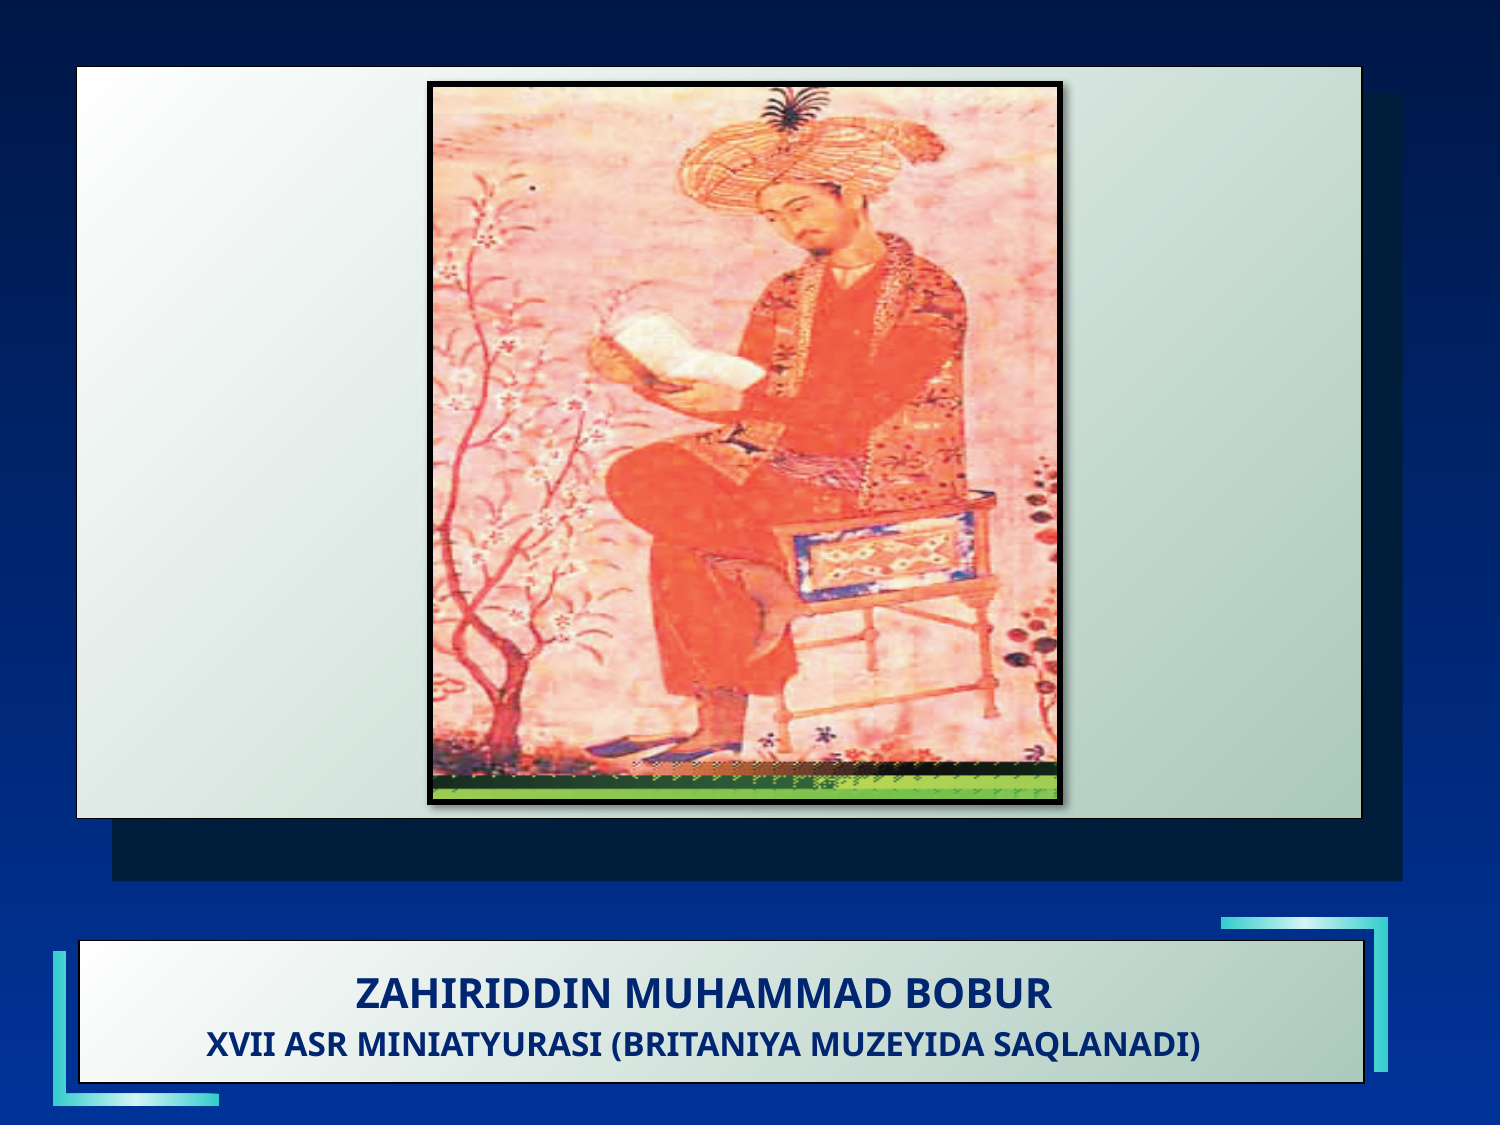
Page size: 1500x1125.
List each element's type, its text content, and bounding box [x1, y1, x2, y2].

text_box [112, 93, 1403, 882]
picture [432, 86, 1058, 799]
text_box [78, 940, 1364, 1084]
text_box [52, 950, 78, 1106]
text_box ZAHIRIDDIN MUHAMMAD BOBUR XVII ASR MINIATYURASI (BRITANIYA MUZEYIDA SAQLANADI) [78, 950, 1330, 1125]
text_box [76, 66, 1362, 819]
text_box [1221, 916, 1388, 1072]
